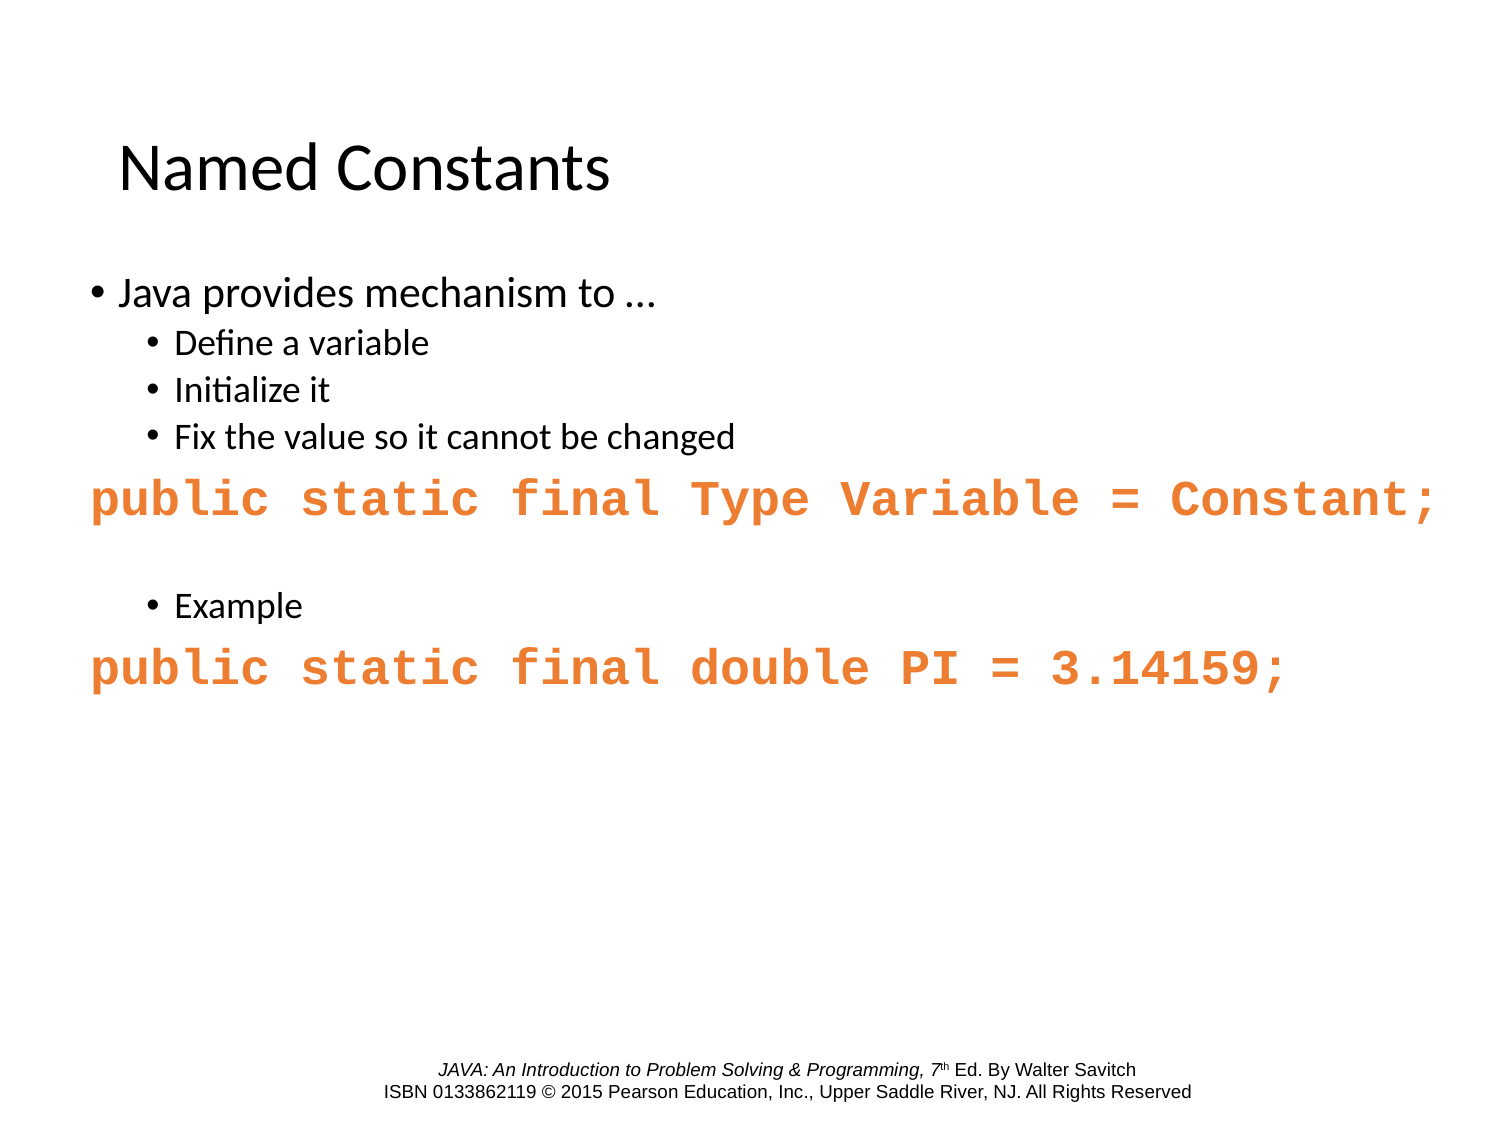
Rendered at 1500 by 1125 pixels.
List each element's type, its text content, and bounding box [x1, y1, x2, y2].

list Java provides mechanism to … Define a variable Initialize it Fix the value so it cannot be changed public static final Type Variable = Constant; Example public static final double PI = 3.14159; [75, 262, 1500, 1005]
title Named Constants [103, 59, 1397, 262]
